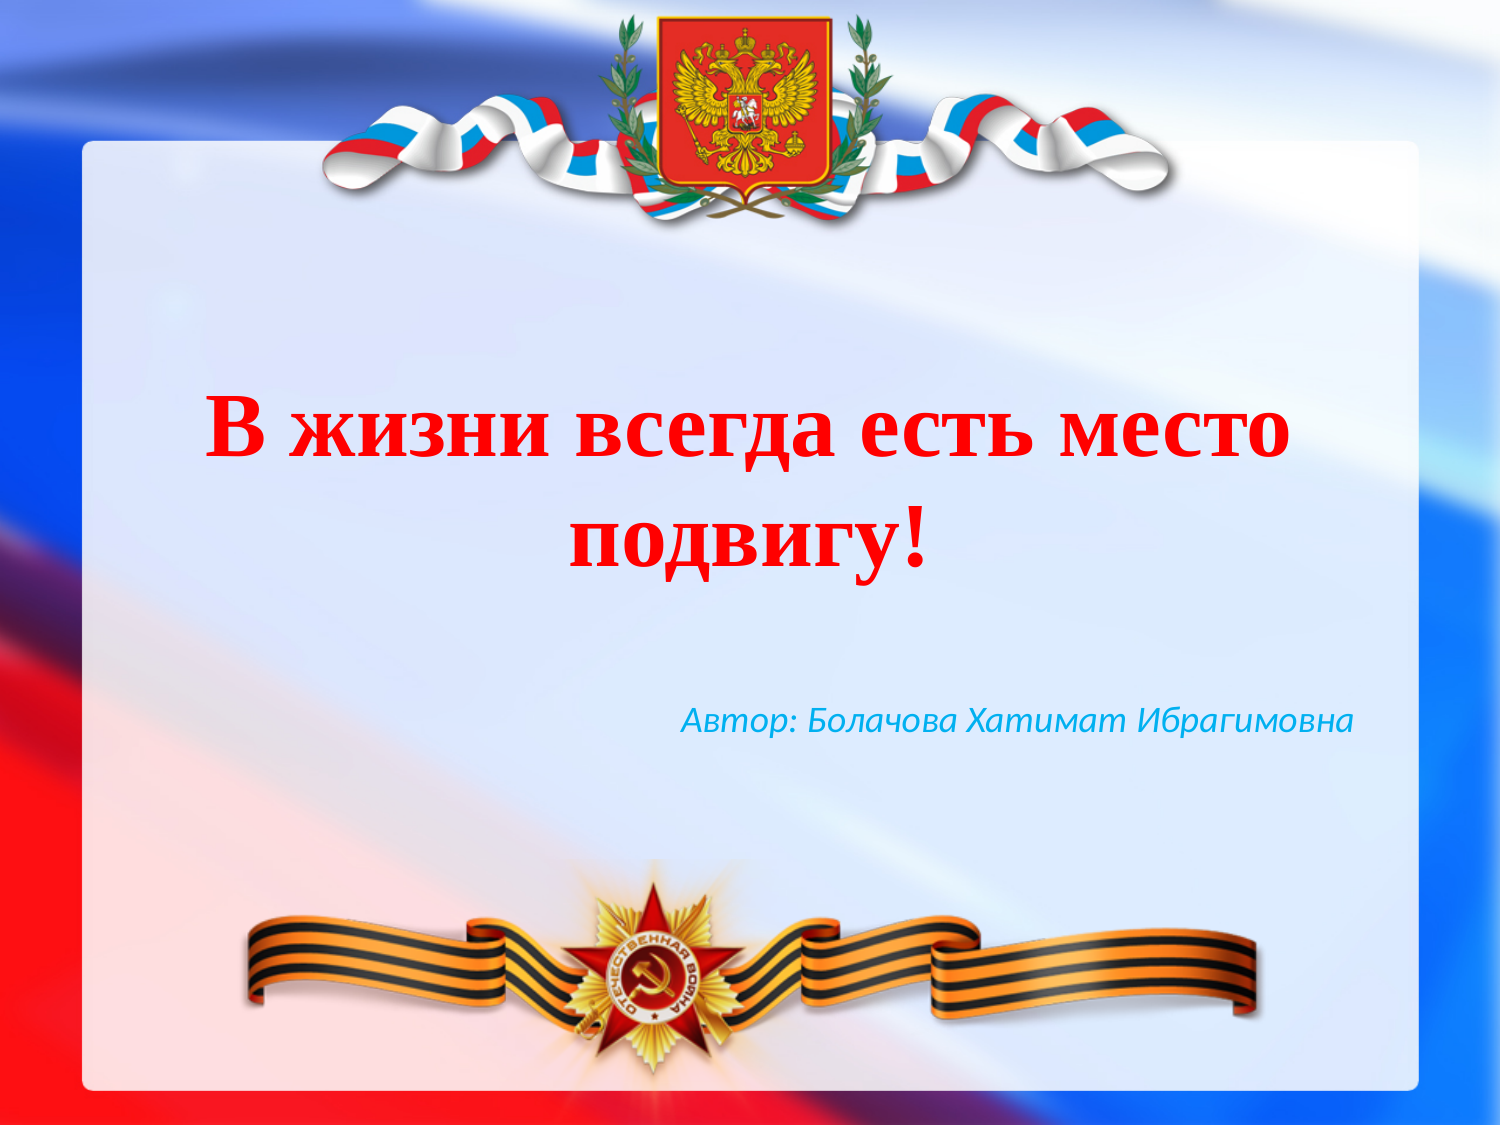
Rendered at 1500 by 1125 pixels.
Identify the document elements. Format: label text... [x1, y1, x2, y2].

title В жизни всегда есть место подвигу! [99, 324, 1400, 625]
text_box Автор: Болачова Хатимат Ибрагимовна [666, 687, 1371, 748]
picture [0, 0, 1500, 1125]
